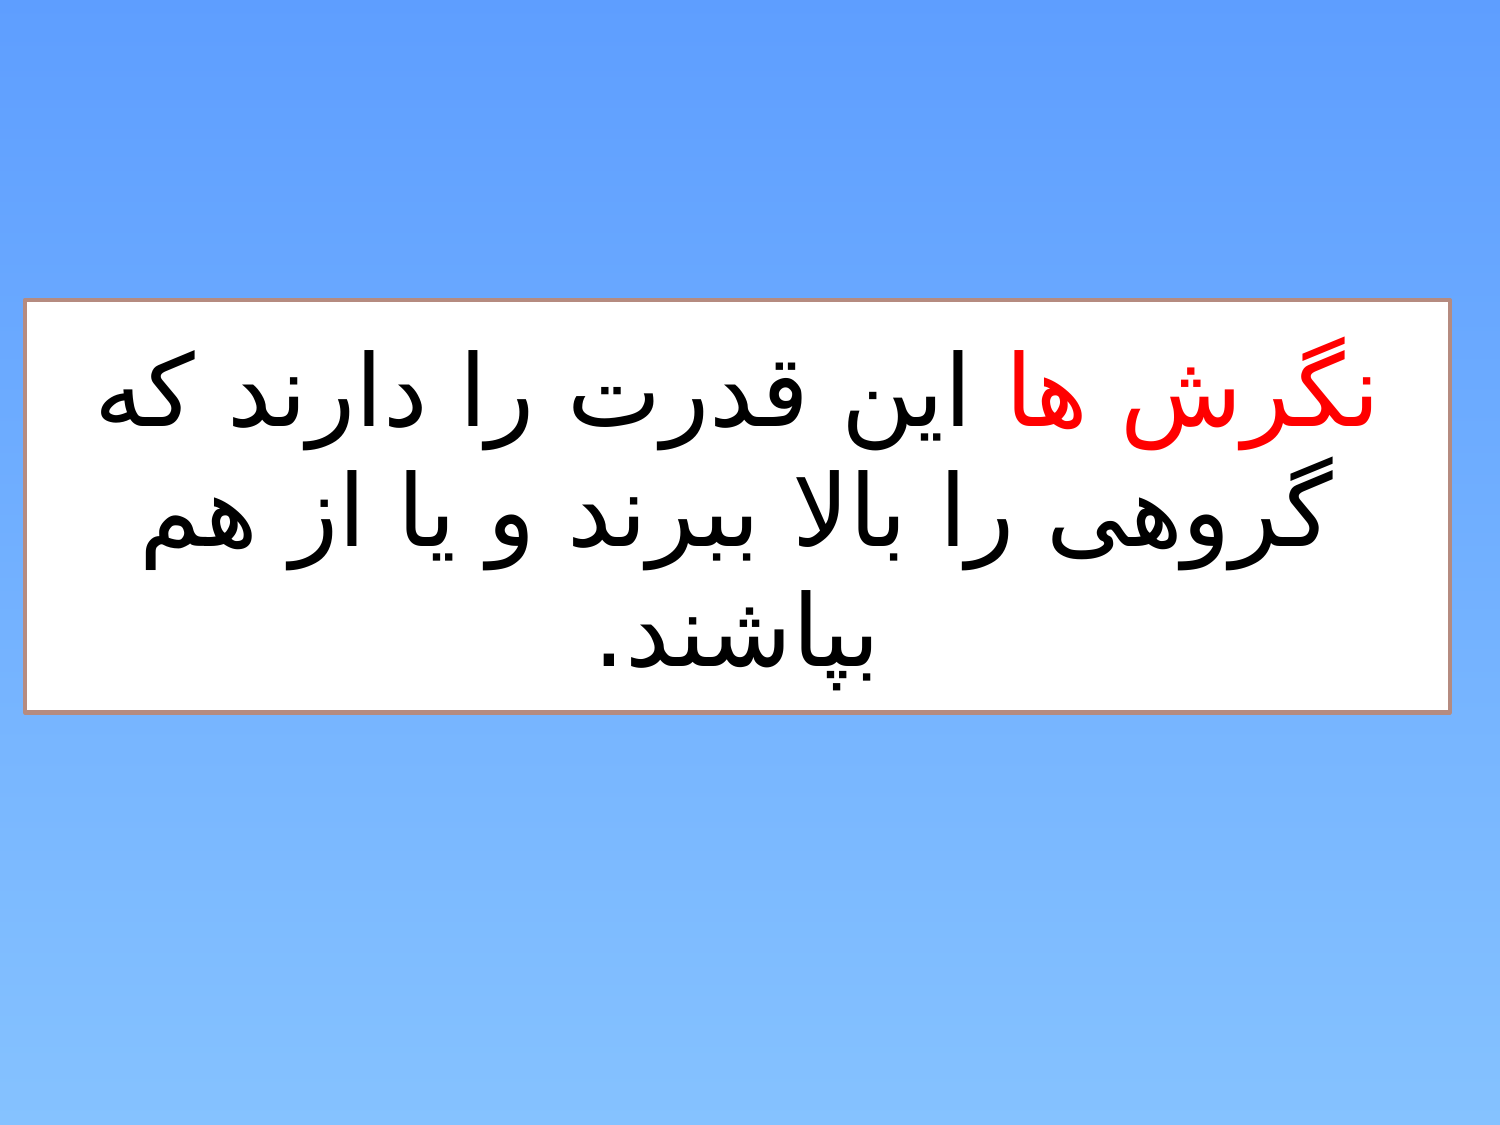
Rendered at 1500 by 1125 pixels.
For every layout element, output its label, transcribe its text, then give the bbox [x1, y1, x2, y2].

title نگرش ها این قدرت را دارند که گروهی را بالا ببرند و یا از هم بپاشند. [23, 298, 1452, 715]
